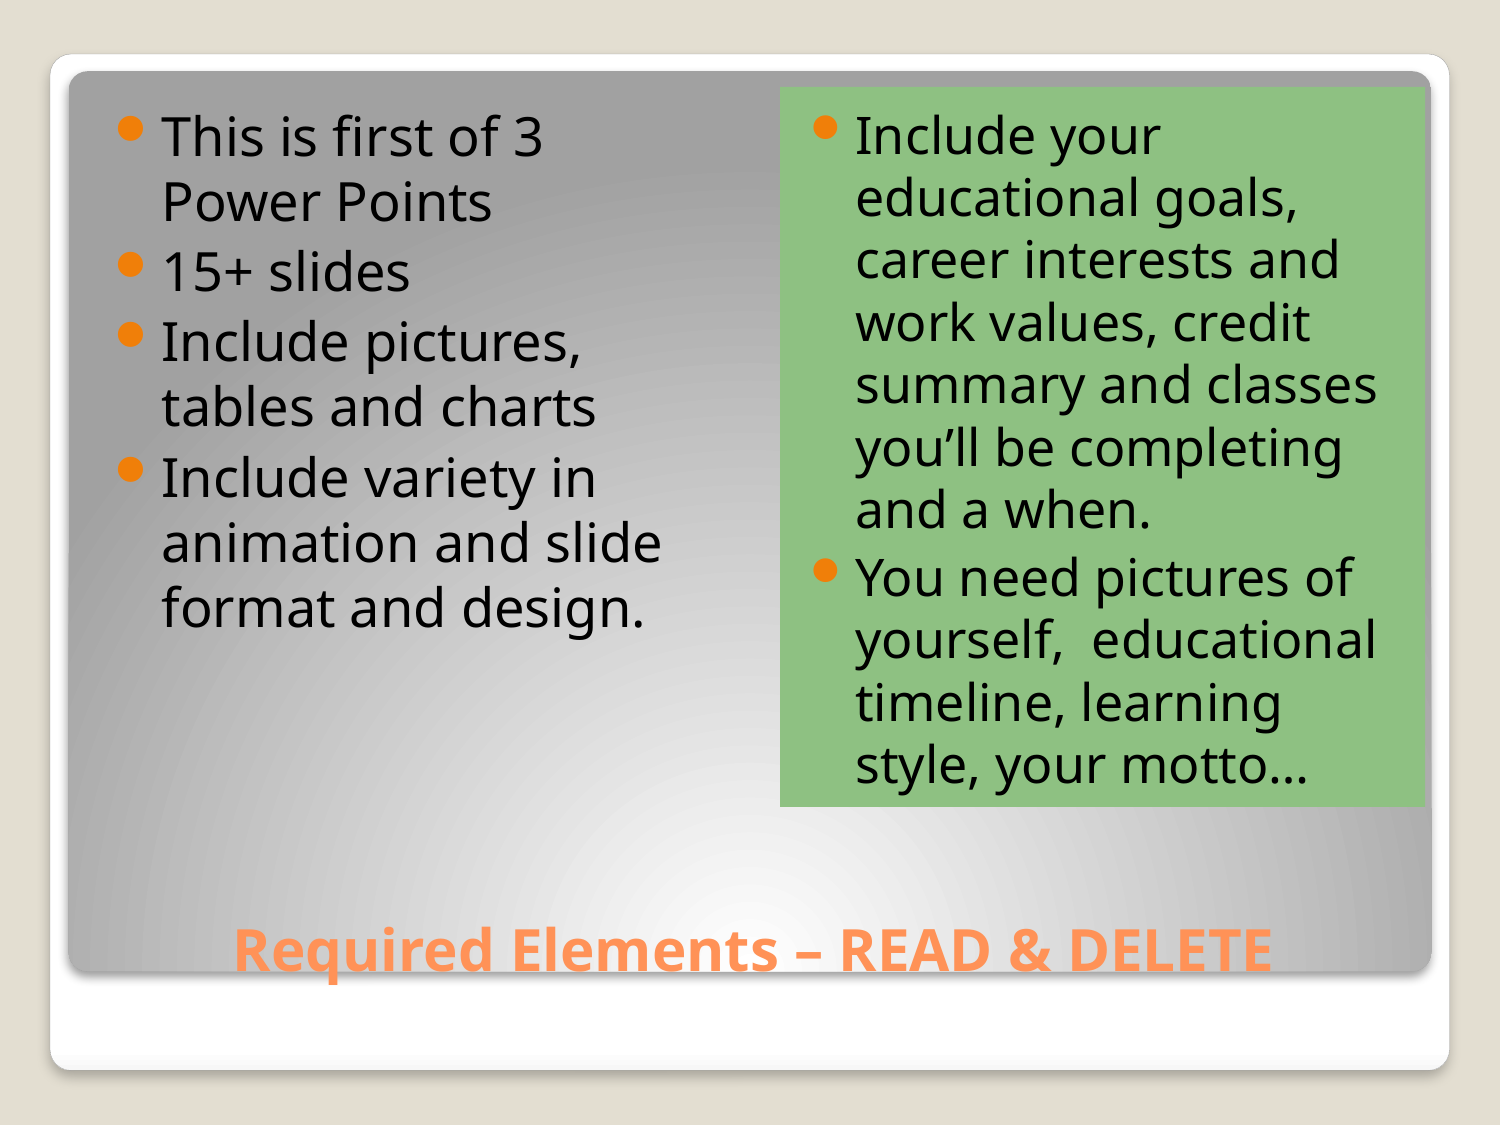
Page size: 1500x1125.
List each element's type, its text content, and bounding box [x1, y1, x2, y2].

title Required Elements – READ & DELETE [82, 817, 1425, 991]
list Include your educational goals, career interests and work values, credit summary and classes you’ll be completing and a when. You need pictures of yourself, educational timeline, learning style, your motto… [780, 86, 1426, 807]
list This is first of 3 Power Points 15+ slides Include pictures, tables and charts Include variety in animation and slide format and design. [84, 86, 730, 807]
